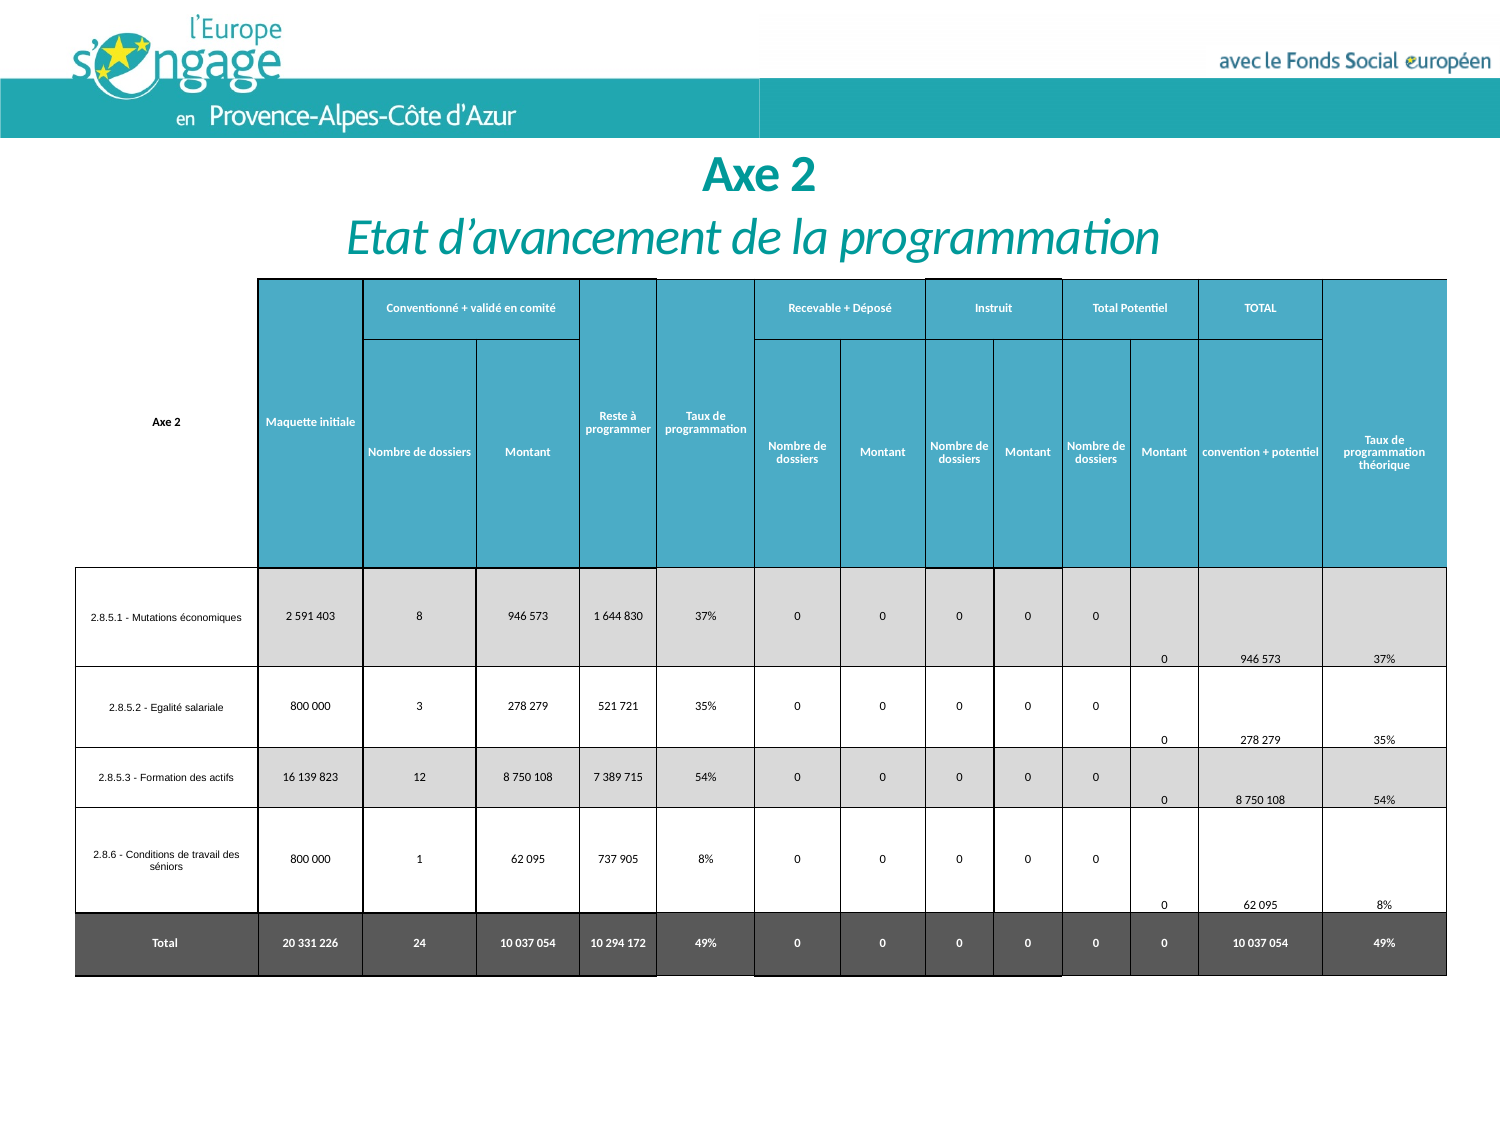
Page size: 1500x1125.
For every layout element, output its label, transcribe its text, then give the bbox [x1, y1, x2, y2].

table_header Axe 2 [75, 279, 257, 567]
table_cell 1 644 830 [580, 569, 656, 666]
table_cell Montant [994, 340, 1062, 567]
table_cell 0 [755, 667, 840, 747]
table_cell 1 [364, 808, 475, 912]
table_cell 0 [995, 808, 1062, 912]
table_cell 62 095 [477, 808, 579, 912]
picture [1205, 45, 1500, 76]
table_cell 0 [841, 913, 925, 975]
table_cell Montant [841, 340, 925, 567]
table_header TOTAL [1199, 280, 1322, 339]
table_cell 0 [1131, 667, 1198, 747]
table_cell 2 591 403 [259, 569, 362, 666]
table_cell 0 [841, 808, 925, 912]
table_header Conventionné + validé en comité [364, 280, 579, 339]
table_cell 16 139 823 [259, 748, 362, 807]
table_cell 24 [363, 914, 476, 975]
table_cell 946 573 [1199, 568, 1322, 666]
table_cell 49% [1323, 913, 1446, 975]
table_cell 0 [755, 913, 840, 975]
table_cell 0 [1063, 808, 1130, 912]
table_cell 8% [1323, 808, 1446, 912]
table_cell 3 [364, 667, 475, 747]
table_cell 521 721 [580, 667, 656, 747]
table_cell 37% [1323, 568, 1446, 666]
table_cell 8% [657, 808, 754, 912]
table_cell 35% [657, 667, 754, 747]
title Axe 2 Etat d’avancement de la programmation [84, 146, 1435, 279]
table_cell 0 [755, 748, 840, 807]
table_cell Nombre de dossiers [926, 340, 993, 567]
table_cell 2.8.5.3 - Formation des actifs [76, 748, 257, 807]
table_cell 2.8.6 - Conditions de travail des séniors [76, 808, 257, 912]
table_cell 10 294 172 [580, 914, 656, 975]
table_cell 35% [1323, 667, 1446, 747]
table_cell 20 331 226 [259, 914, 362, 975]
table_cell 62 095 [1199, 808, 1322, 912]
table_cell 12 [364, 748, 475, 807]
table_cell Nombre de dossiers [755, 340, 840, 567]
table_cell 0 [926, 667, 993, 747]
table_cell 0 [926, 569, 993, 666]
table_cell Montant [477, 340, 579, 567]
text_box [0, 14, 1500, 138]
table_cell 0 [755, 808, 840, 912]
table_cell 49% [657, 913, 754, 975]
table_cell 0 [926, 748, 993, 807]
table_cell 0 [1131, 808, 1198, 912]
table_cell 2.8.5.2 - Egalité salariale [76, 667, 257, 747]
table_cell 37% [657, 568, 754, 666]
table_cell 800 000 [259, 667, 362, 747]
table_cell 0 [1131, 748, 1198, 807]
table_cell 54% [1323, 748, 1446, 807]
table_cell 8 750 108 [1199, 748, 1322, 807]
table_cell 0 [995, 748, 1062, 807]
table_cell 2.8.5.1 - Mutations économiques [76, 568, 257, 666]
table_header Recevable + Déposé [755, 280, 925, 339]
table_cell Taux de programmation théorique [1323, 339, 1447, 567]
table_cell 0 [995, 667, 1062, 747]
table_cell convention + potentiel [1199, 340, 1322, 567]
table_cell 7 389 715 [580, 748, 656, 807]
table_cell Nombre de dossiers [364, 340, 476, 567]
table_cell 0 [1063, 913, 1130, 975]
table_header Taux de programmation [657, 280, 754, 567]
table_cell 0 [926, 808, 993, 912]
table_cell 946 573 [477, 569, 579, 666]
table_cell Nombre de dossiers [1063, 340, 1130, 567]
table_header Instruit [926, 280, 1062, 339]
table_header [1323, 280, 1447, 339]
table_cell 800 000 [259, 808, 362, 912]
table_cell 8 [364, 569, 475, 666]
table_header Total Potentiel [1063, 280, 1198, 339]
table_cell 54% [657, 748, 754, 807]
table_cell Montant [1131, 340, 1198, 567]
table_cell 10 037 054 [1199, 913, 1322, 975]
table_cell 278 279 [477, 667, 579, 747]
table_cell 0 [1063, 568, 1130, 666]
table_cell 0 [926, 913, 993, 975]
table_cell Total [75, 914, 258, 975]
table_cell 8 750 108 [477, 748, 579, 807]
table_cell 0 [1131, 913, 1198, 975]
table_header Maquette initiale [259, 280, 362, 567]
table_cell 0 [1063, 748, 1130, 807]
table_cell 737 905 [580, 808, 656, 912]
table_cell 10 037 054 [477, 914, 579, 975]
table_header Reste à programmer [580, 280, 656, 567]
table_cell 0 [841, 667, 925, 747]
table_cell 278 279 [1199, 667, 1322, 747]
table_cell 0 [841, 568, 925, 666]
table_cell 0 [1131, 568, 1198, 666]
table_cell 0 [755, 568, 840, 666]
table_cell 0 [841, 748, 925, 807]
table_cell 0 [995, 569, 1062, 666]
table_cell 0 [1063, 667, 1130, 747]
table_cell 0 [994, 913, 1062, 975]
